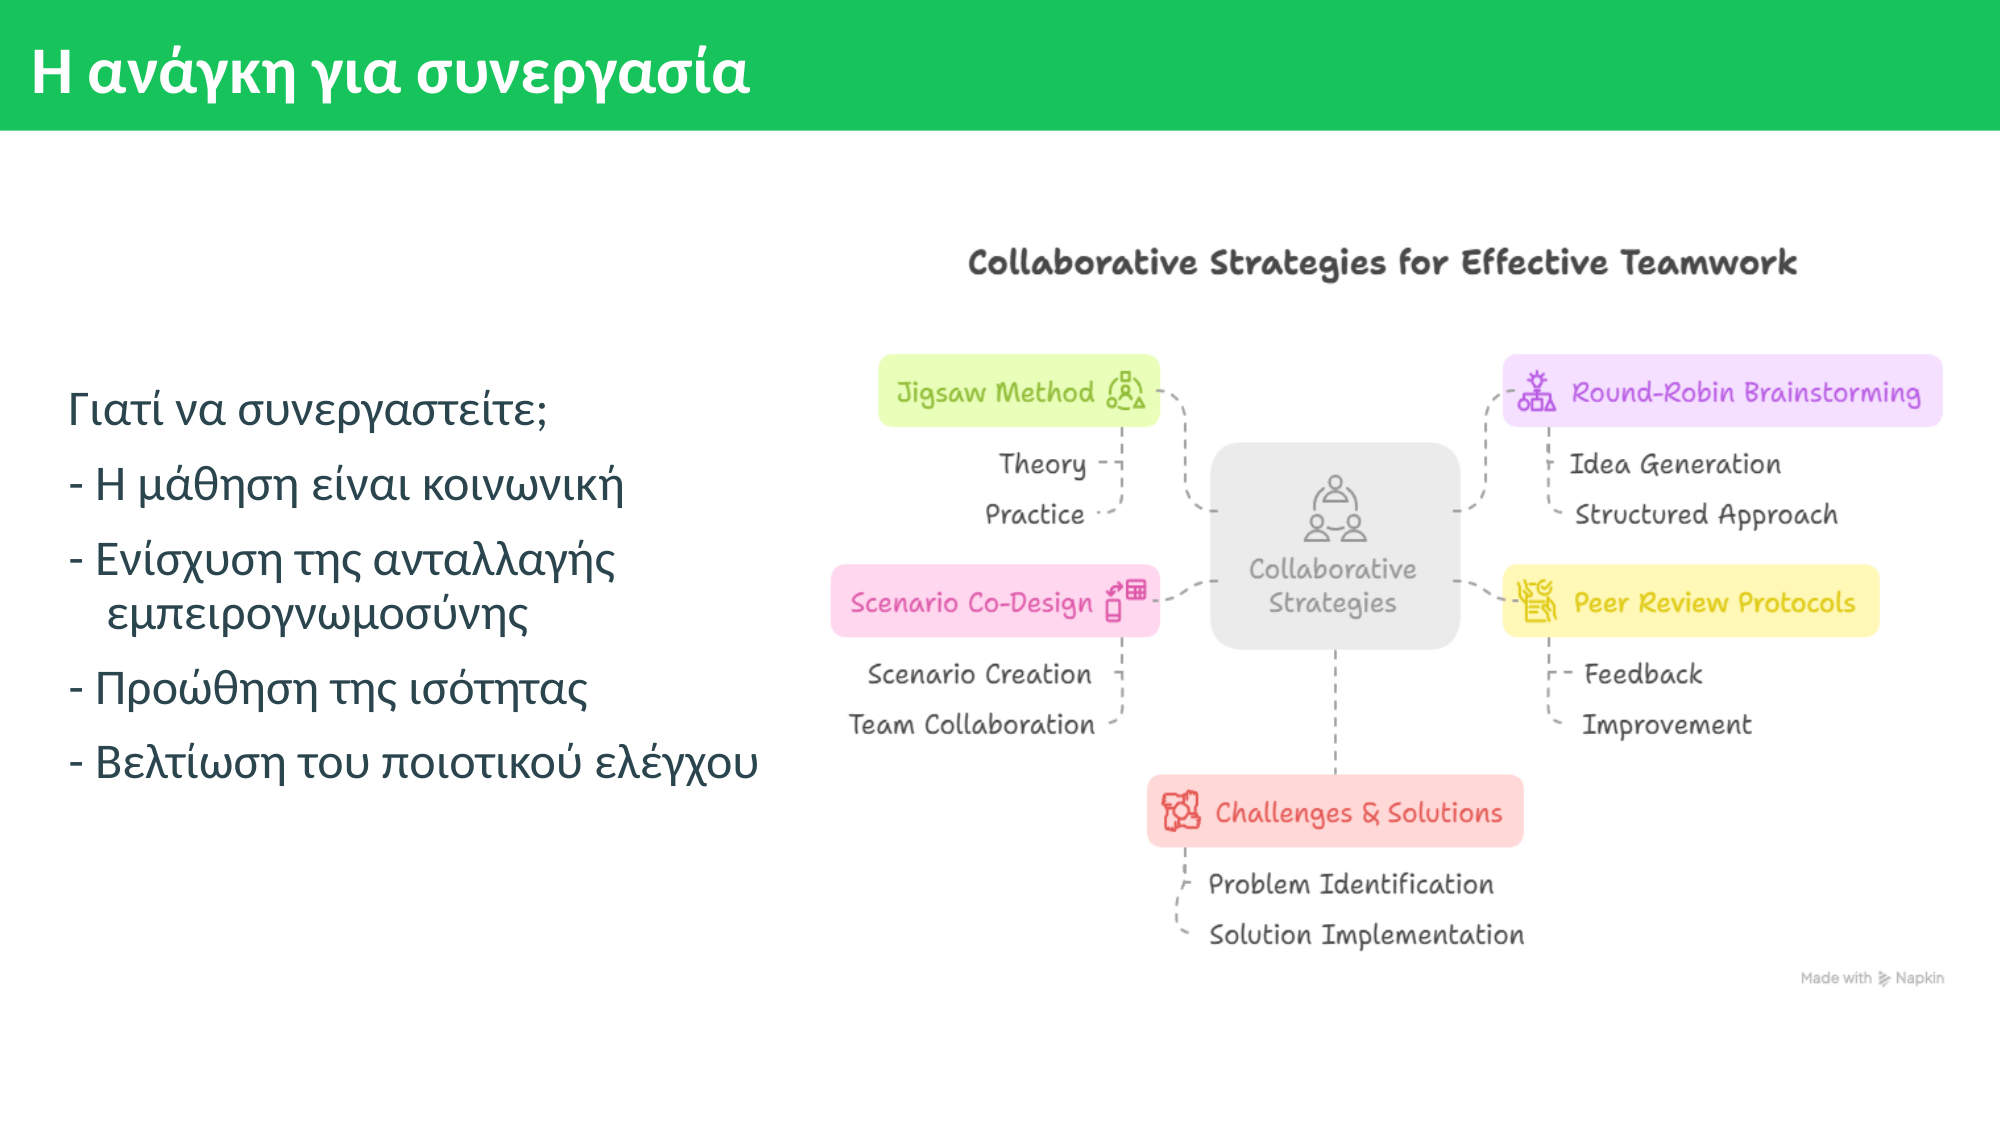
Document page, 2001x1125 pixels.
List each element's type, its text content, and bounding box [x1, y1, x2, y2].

title Η ανάγκη για συνεργασία [16, 13, 1976, 131]
list Γιατί να συνεργαστείτε; - Η μάθηση είναι κοινωνική - Ενίσχυση της ανταλλαγής εμπειρογνωμοσύνης - Προώθηση της ισότητας - Βελτίωση του ποιοτικού ελέγχου [16, 375, 792, 811]
picture [797, 168, 1976, 1017]
